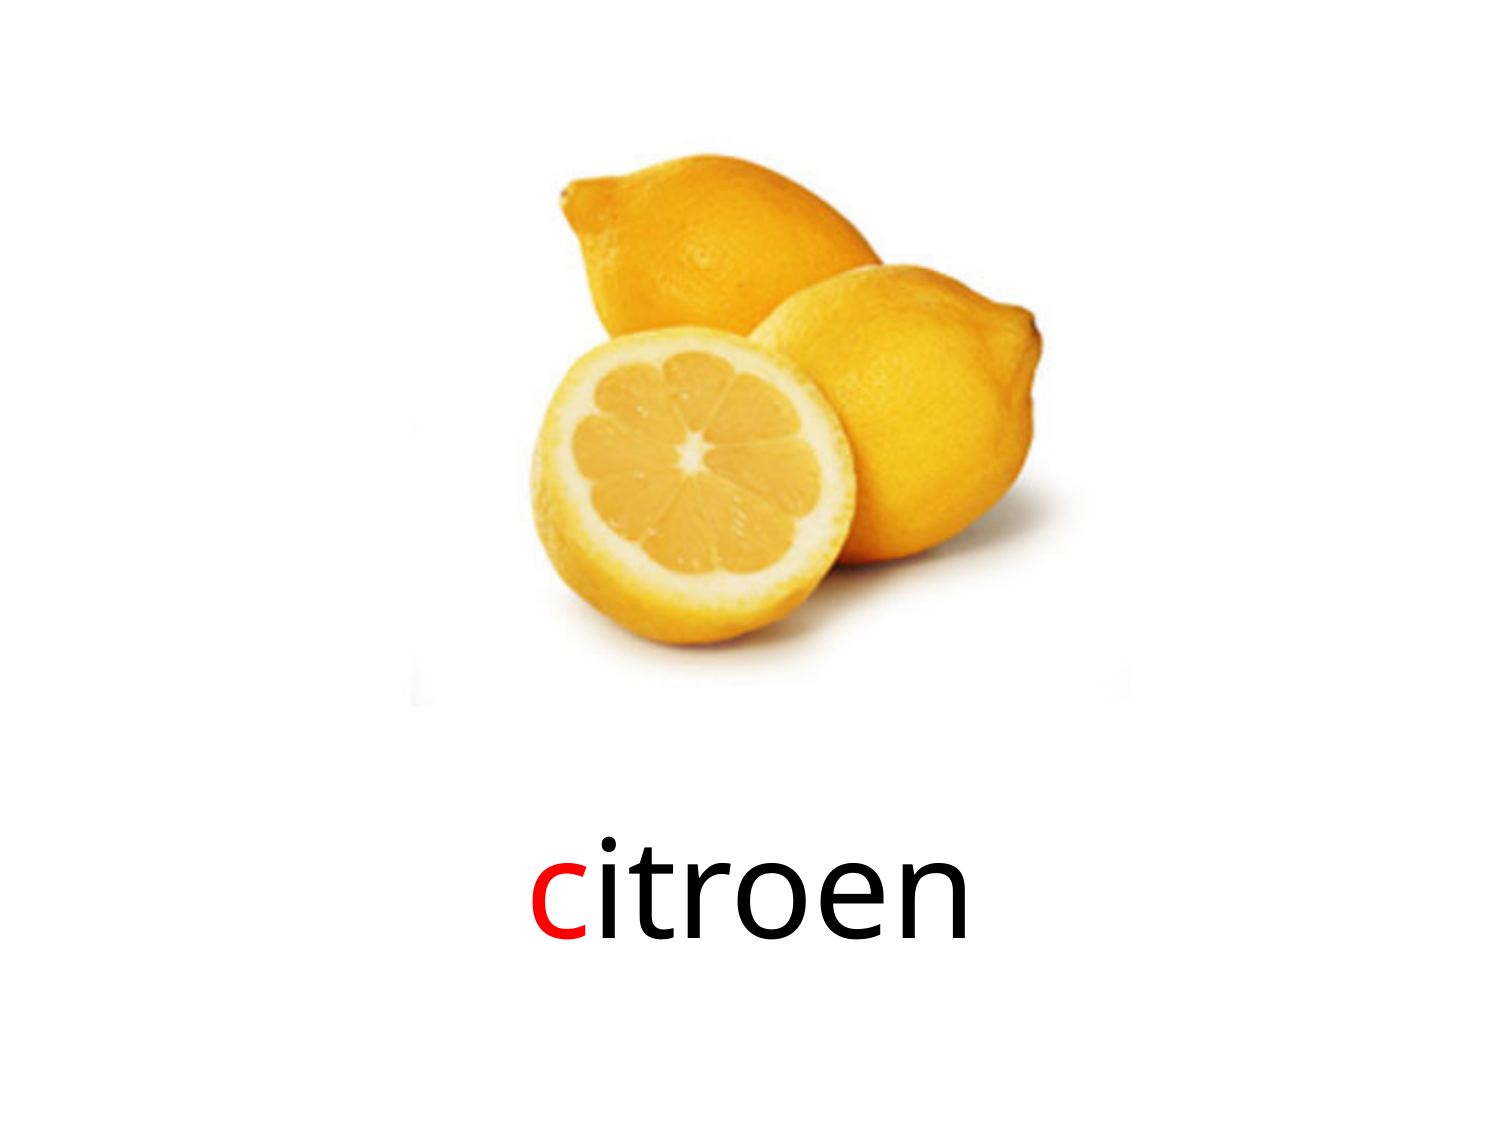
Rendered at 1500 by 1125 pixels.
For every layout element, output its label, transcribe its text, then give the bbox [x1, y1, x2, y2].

picture [134, 70, 1408, 707]
text_box citroen [510, 793, 992, 974]
